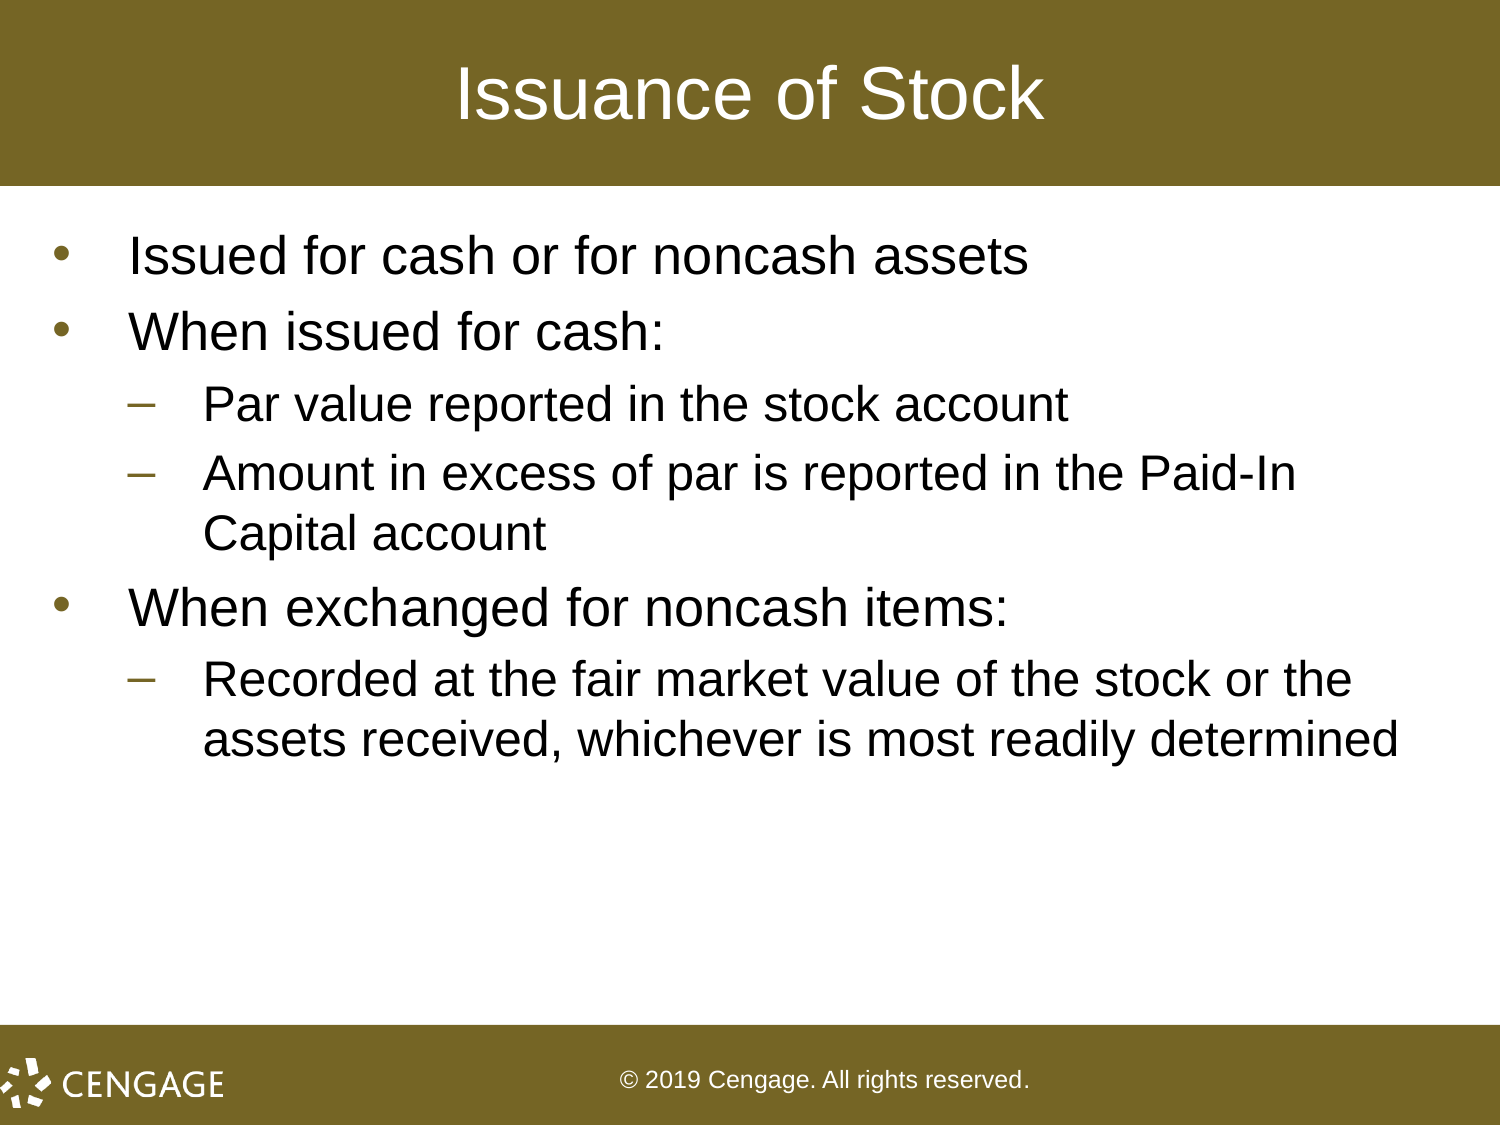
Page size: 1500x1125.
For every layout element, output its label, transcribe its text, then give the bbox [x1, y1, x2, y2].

title Issuance of Stock [7, 4, 1493, 175]
list Issued for cash or for noncash assets When issued for cash: Par value reported in the stock account Amount in excess of par is reported in the Paid-In Capital account When exchanged for noncash items: Recorded at the fair market value of the stock or the assets received, whichever is most readily determined [37, 212, 1475, 1010]
picture [0, 1058, 223, 1108]
